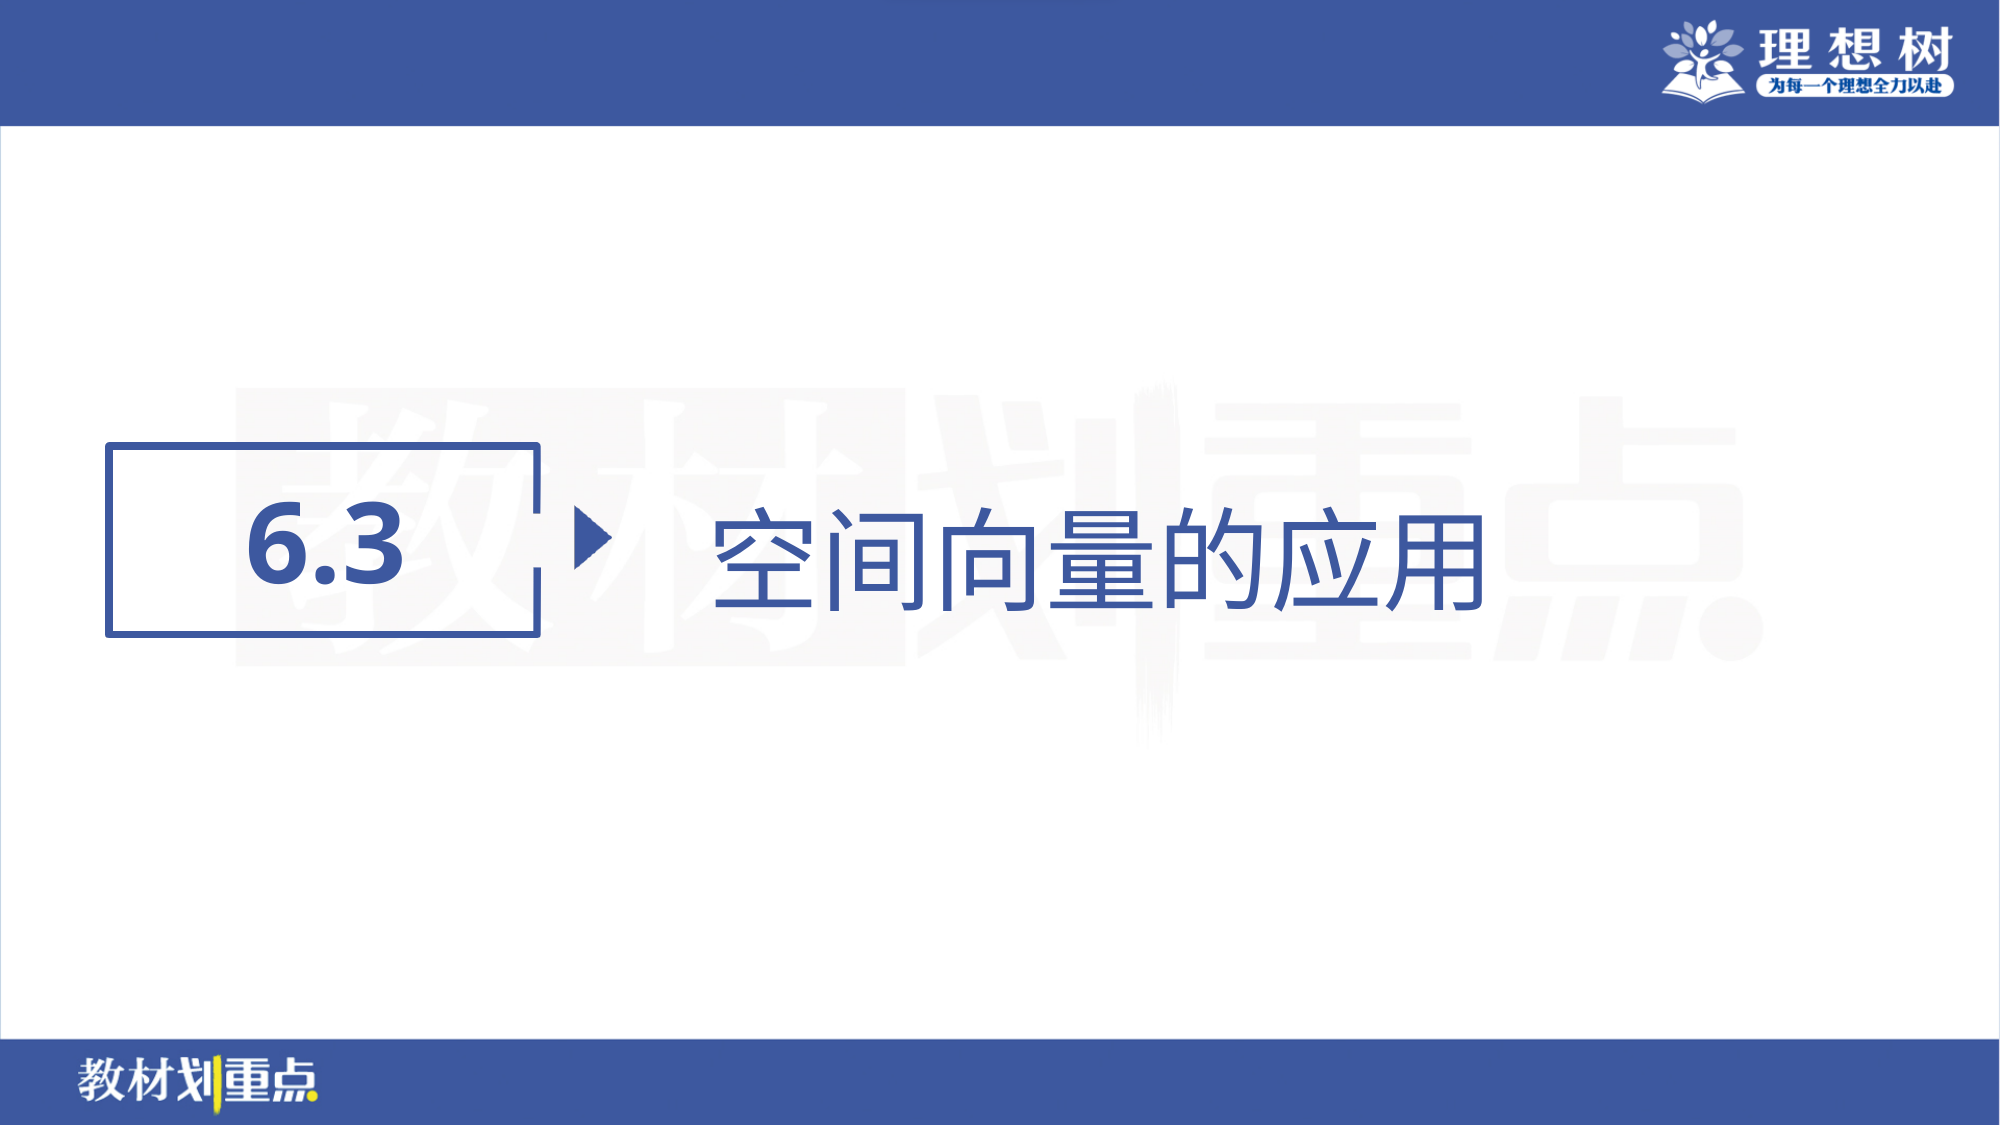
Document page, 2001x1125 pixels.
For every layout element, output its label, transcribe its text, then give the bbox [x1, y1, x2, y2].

text_box 空间向量的应用 [708, 424, 1967, 635]
picture [0, 0, 2000, 1125]
